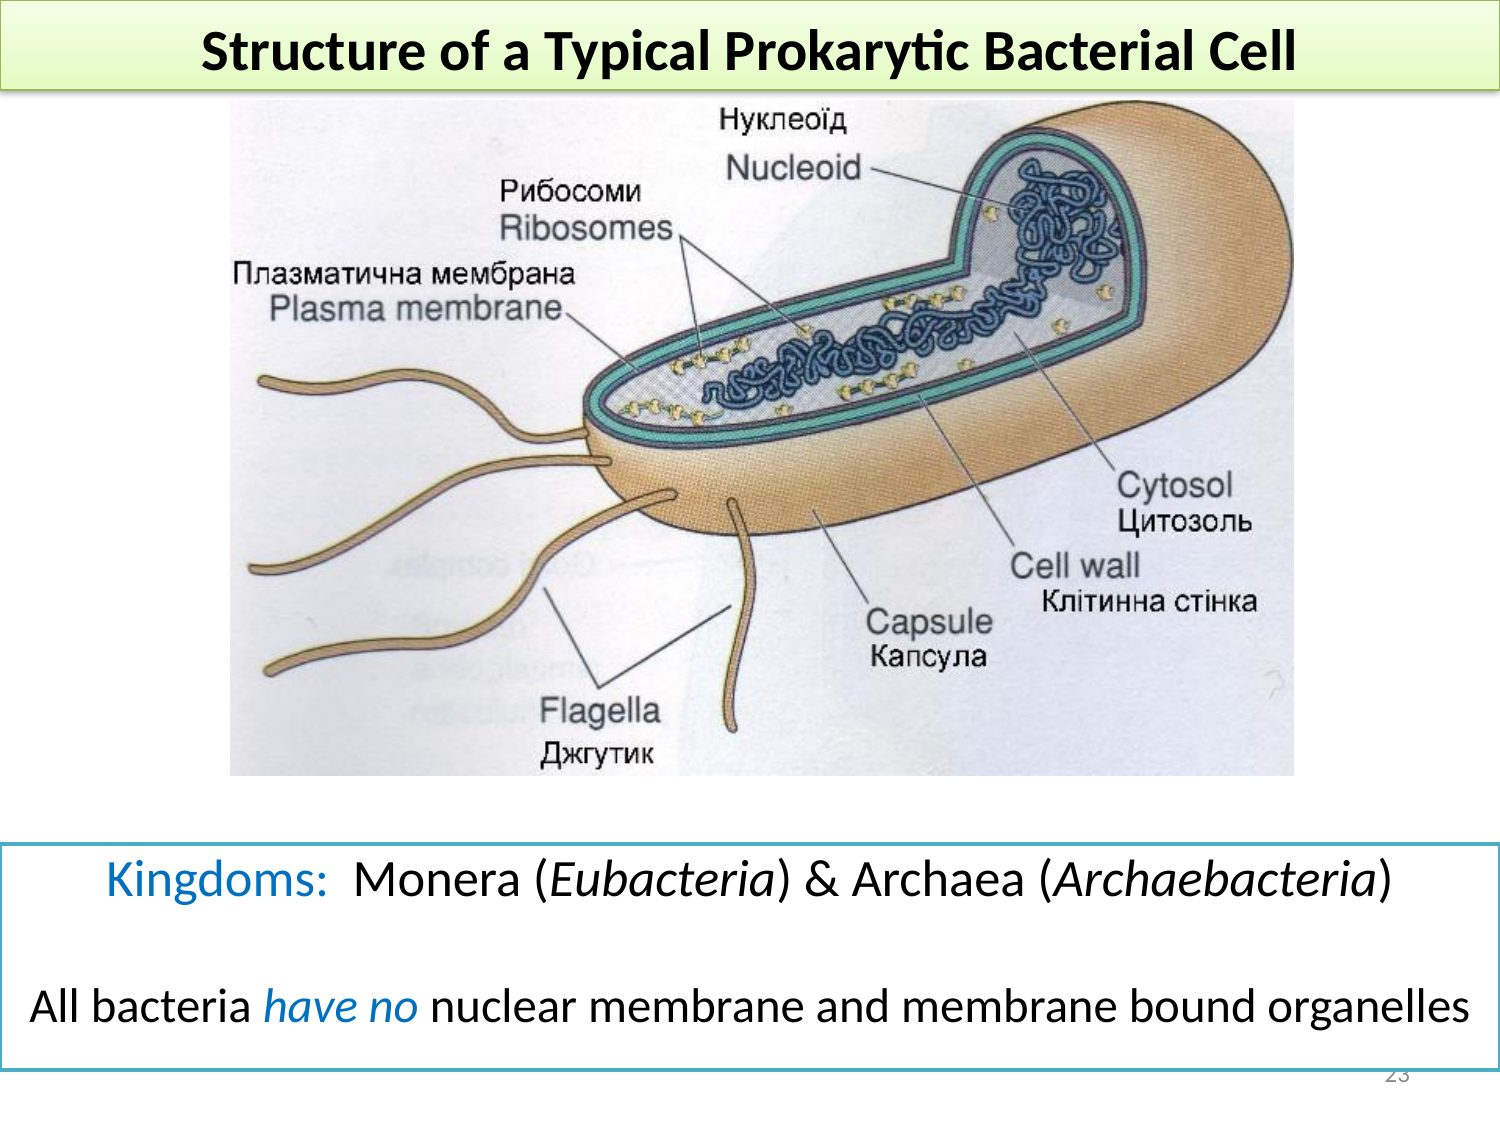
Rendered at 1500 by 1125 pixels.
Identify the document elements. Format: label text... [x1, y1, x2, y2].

list Kingdoms: Monera (Eubacteria) & Archaea (Archaebacteria) All bacteria have no nuclear membrane and membrane bound organelles [0, 842, 1500, 1072]
slide_number 23 [1074, 1042, 1425, 1103]
title Structure of a Typical Prokarytic Bacterial Cell [0, 0, 1500, 91]
picture [229, 100, 1294, 776]
